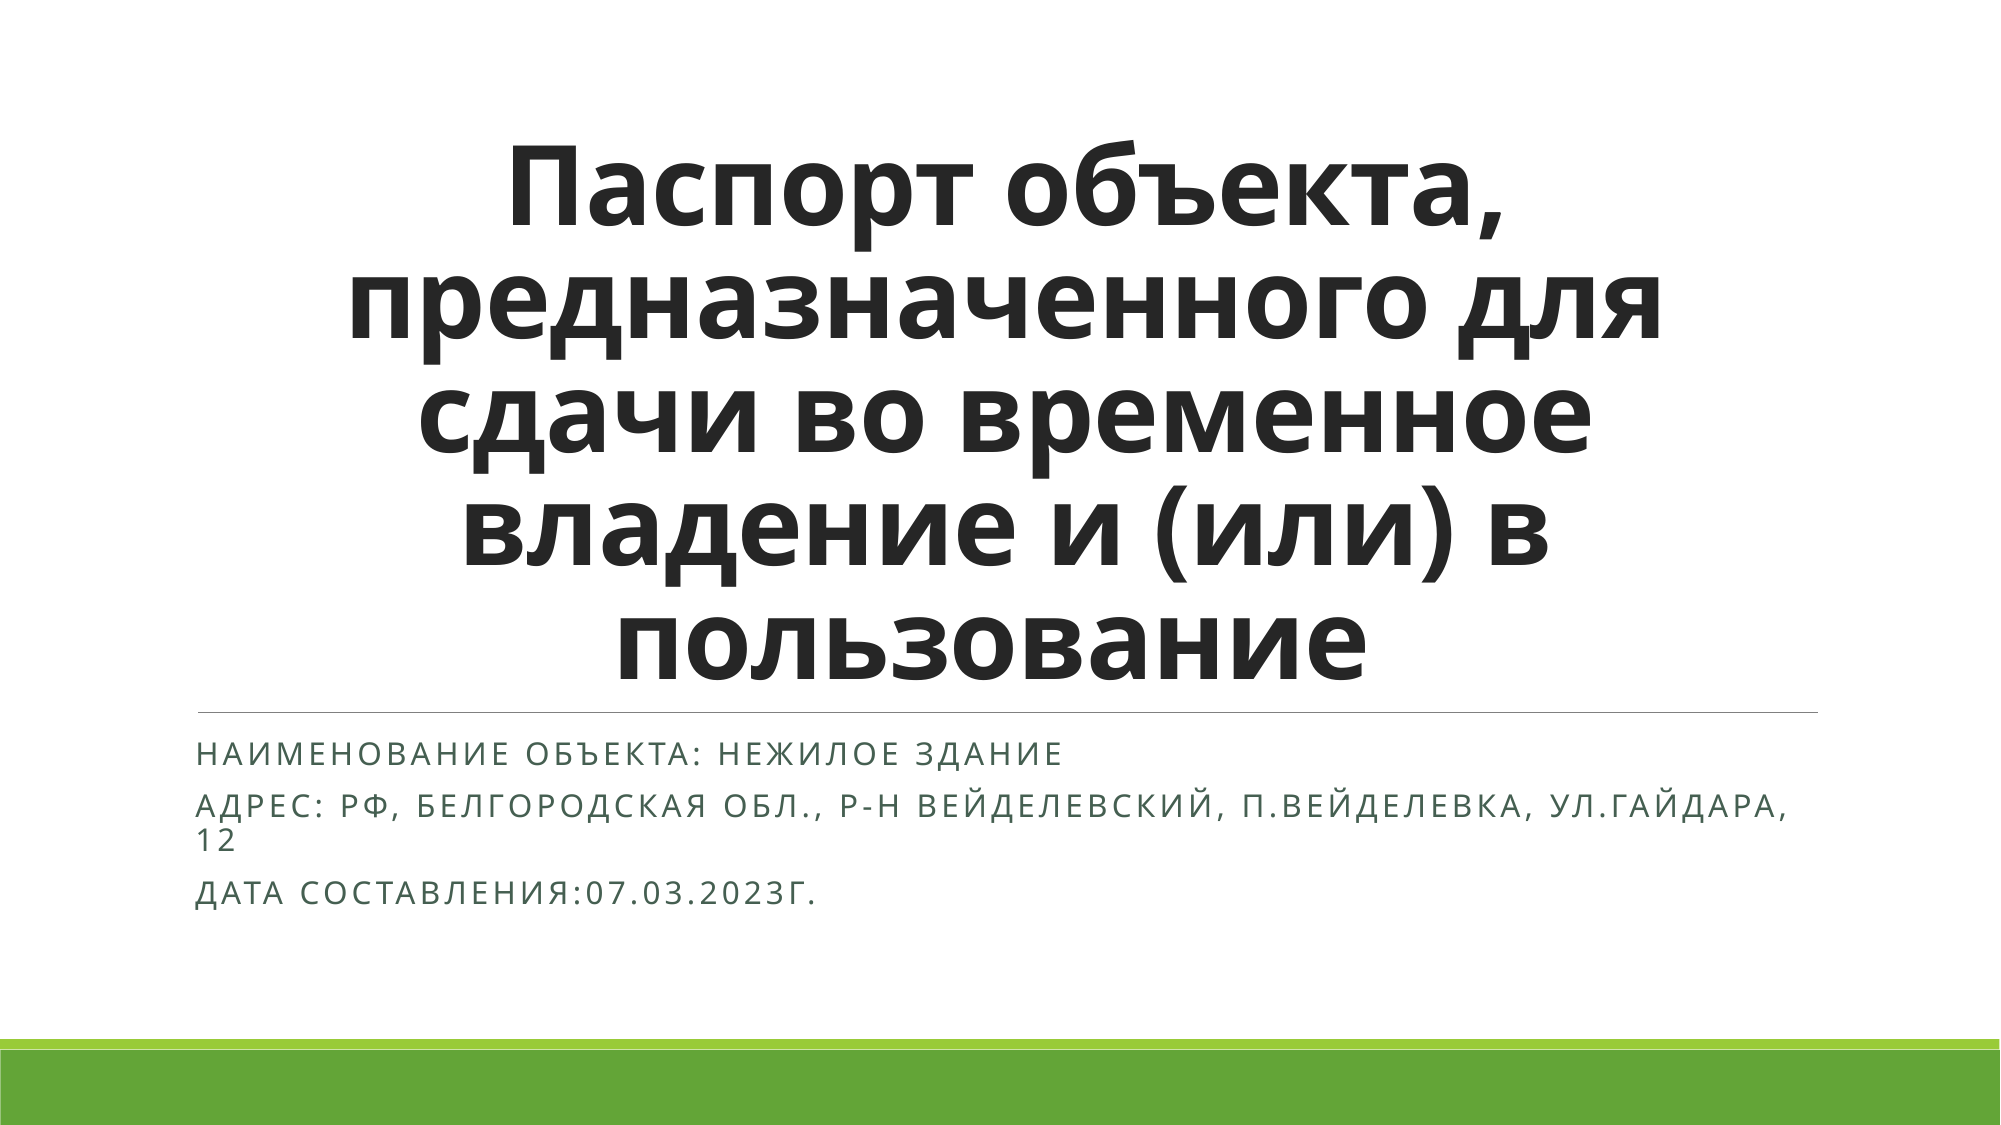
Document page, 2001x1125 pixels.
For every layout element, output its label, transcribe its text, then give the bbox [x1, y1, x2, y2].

title Паспорт объекта, предназначенного для сдачи во временное владение и (или) в пользование [180, 124, 1830, 710]
subtitle Наименование объекта: нежилое здание АДРЕС: РФ, Белгородская обл., р-н Вейделевский, п.Вейделевка, ул.Гайдара, 12 ДАТА СОСТАВЛЕНИЯ:07.03.2023г. [180, 730, 1831, 919]
